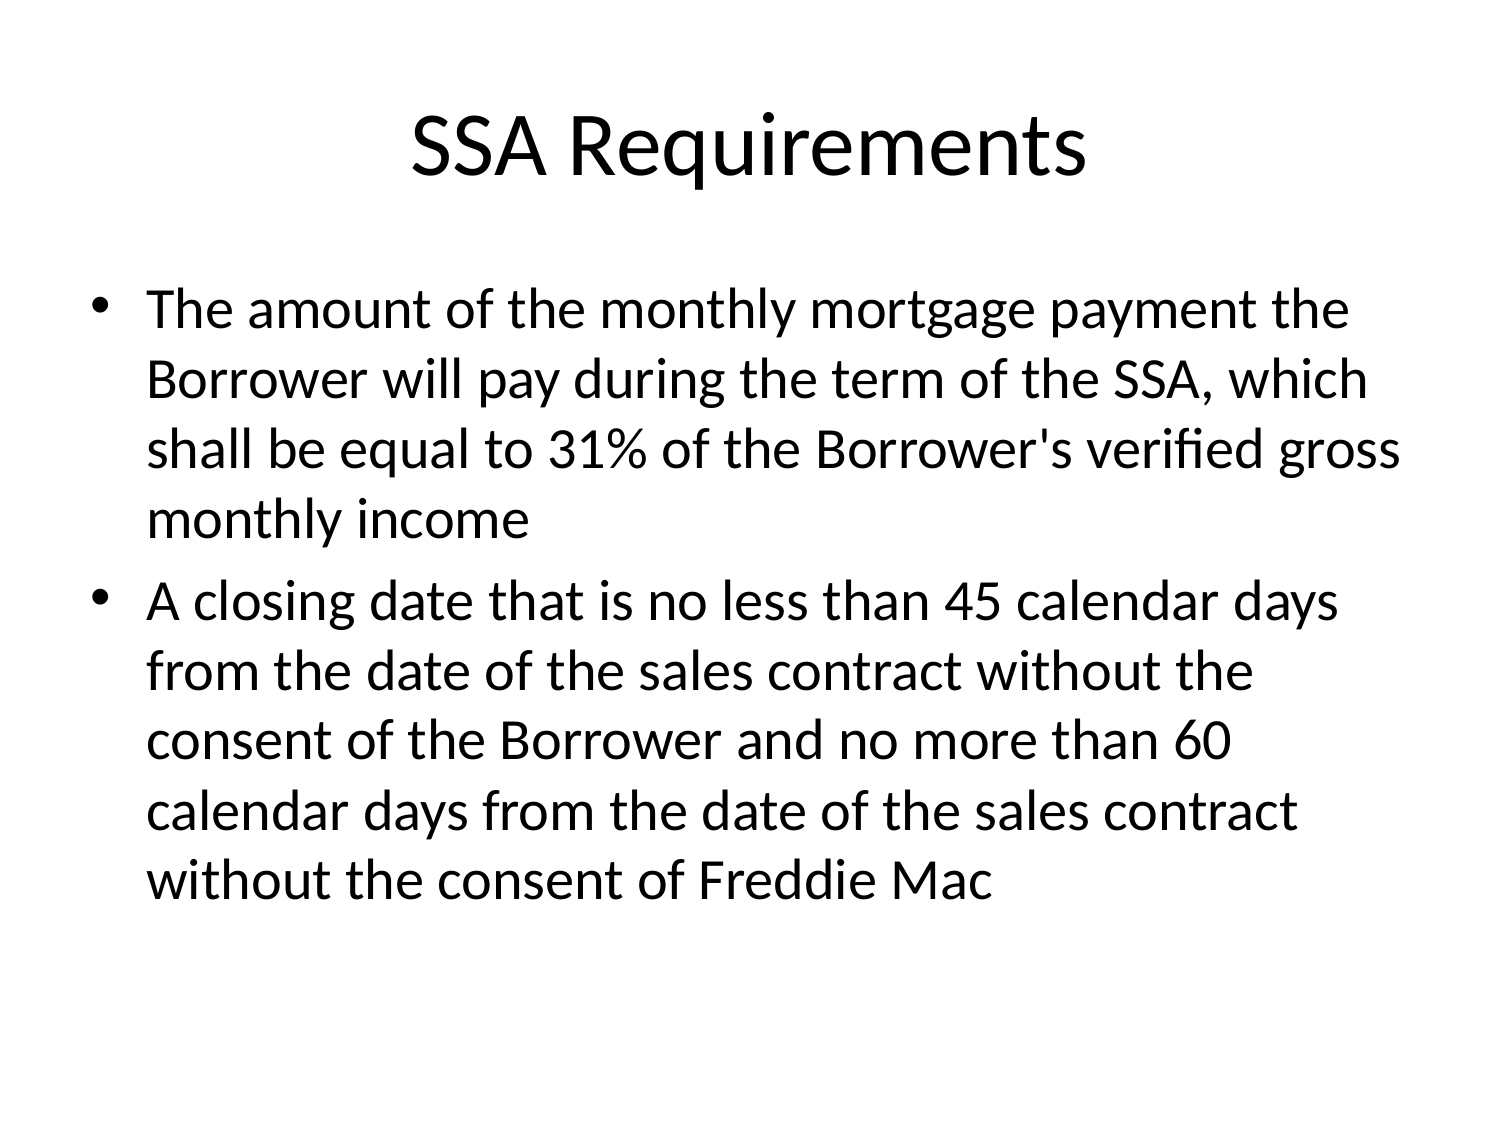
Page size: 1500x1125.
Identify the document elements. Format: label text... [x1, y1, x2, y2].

title SSA Requirements [75, 45, 1425, 233]
list The amount of the monthly mortgage payment the Borrower will pay during the term of the SSA, which shall be equal to 31% of the Borrower's verified gross monthly income A closing date that is no less than 45 calendar days from the date of the sales contract without the consent of the Borrower and no more than 60 calendar days from the date of the sales contract without the consent of Freddie Mac [75, 262, 1425, 1005]
